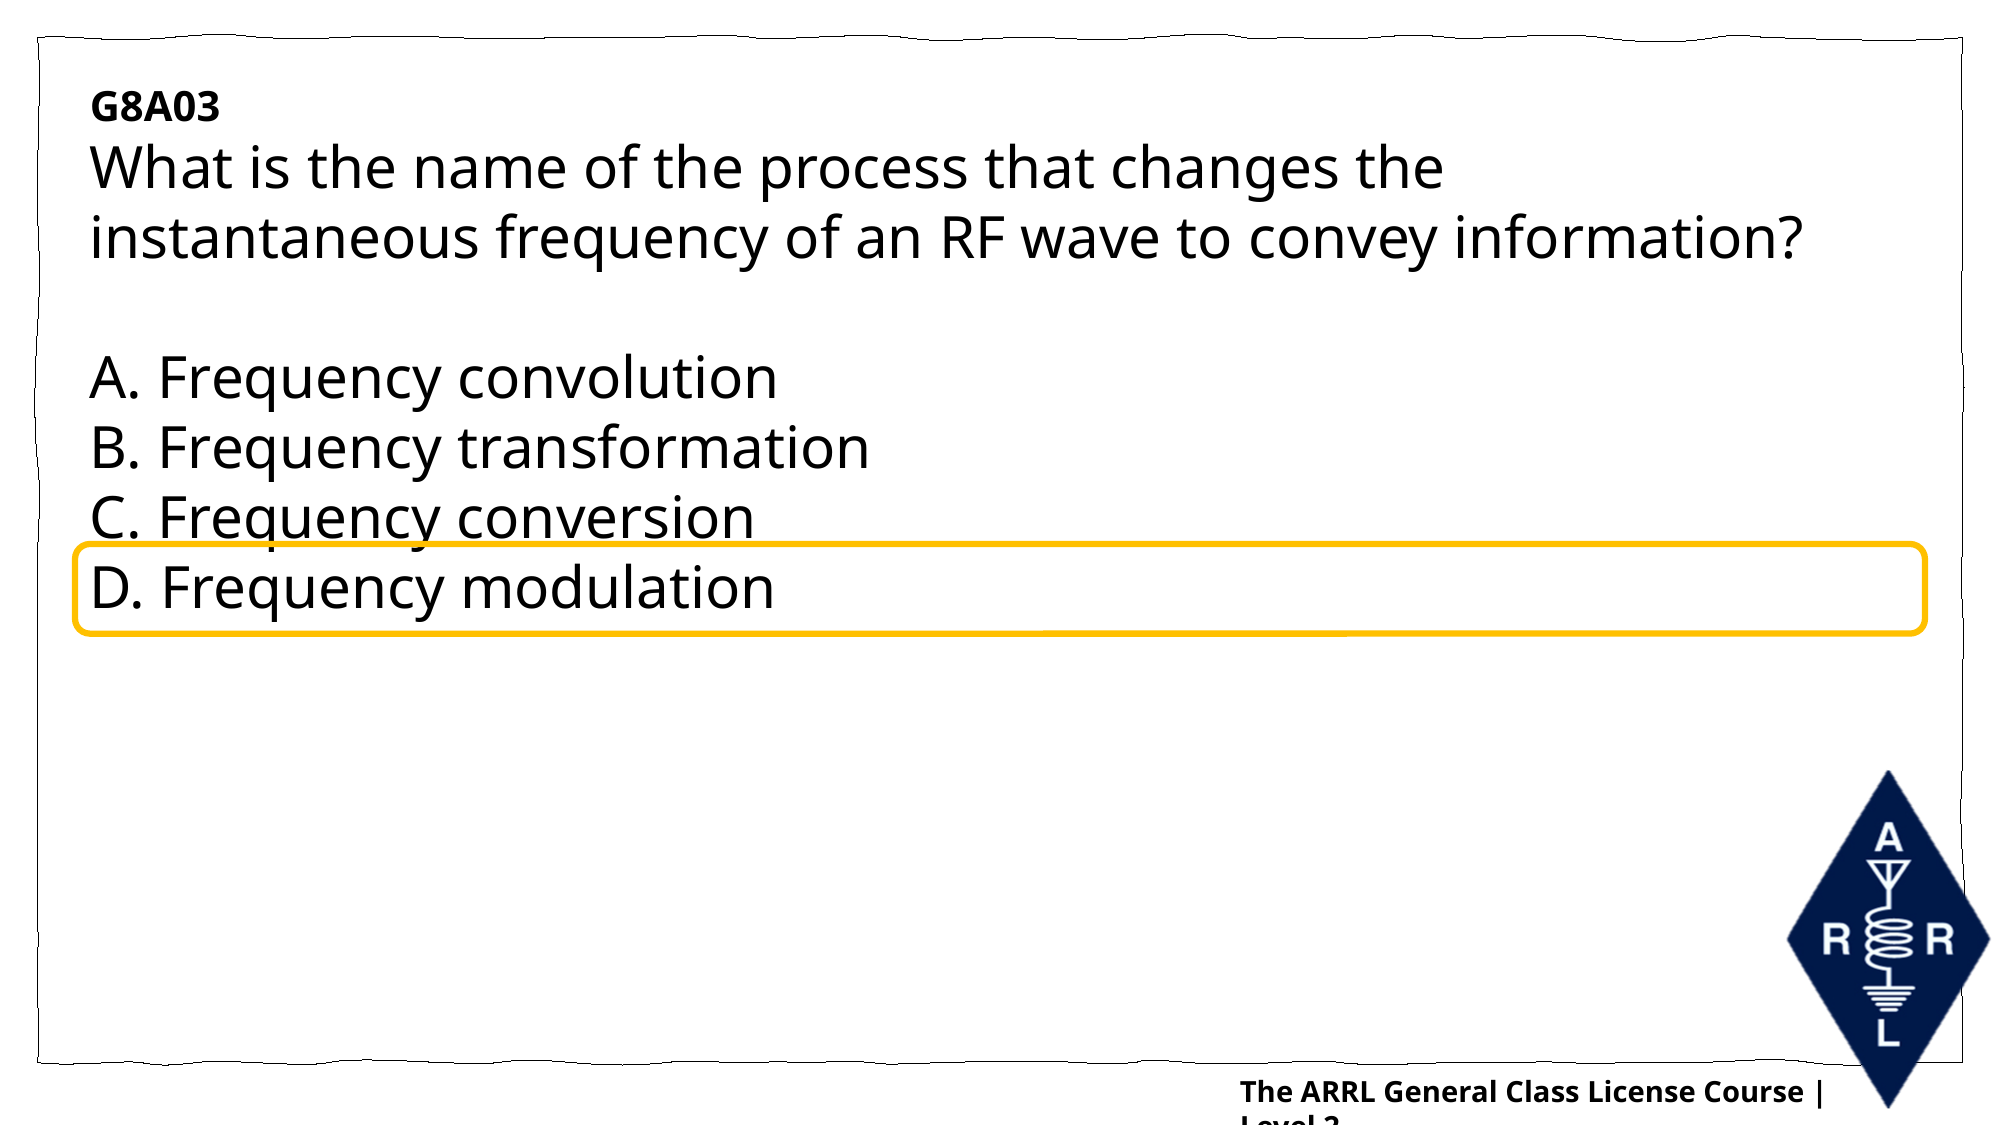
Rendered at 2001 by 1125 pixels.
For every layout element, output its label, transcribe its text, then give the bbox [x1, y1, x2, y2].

picture [1773, 752, 1999, 1125]
text_box G8A03 What is the name of the process that changes the instantaneous frequency of an RF wave to convey information? A. Frequency convolution B. Frequency transformation C. Frequency conversion D. Frequency modulation [75, 72, 1850, 551]
text_box [73, 542, 1927, 635]
